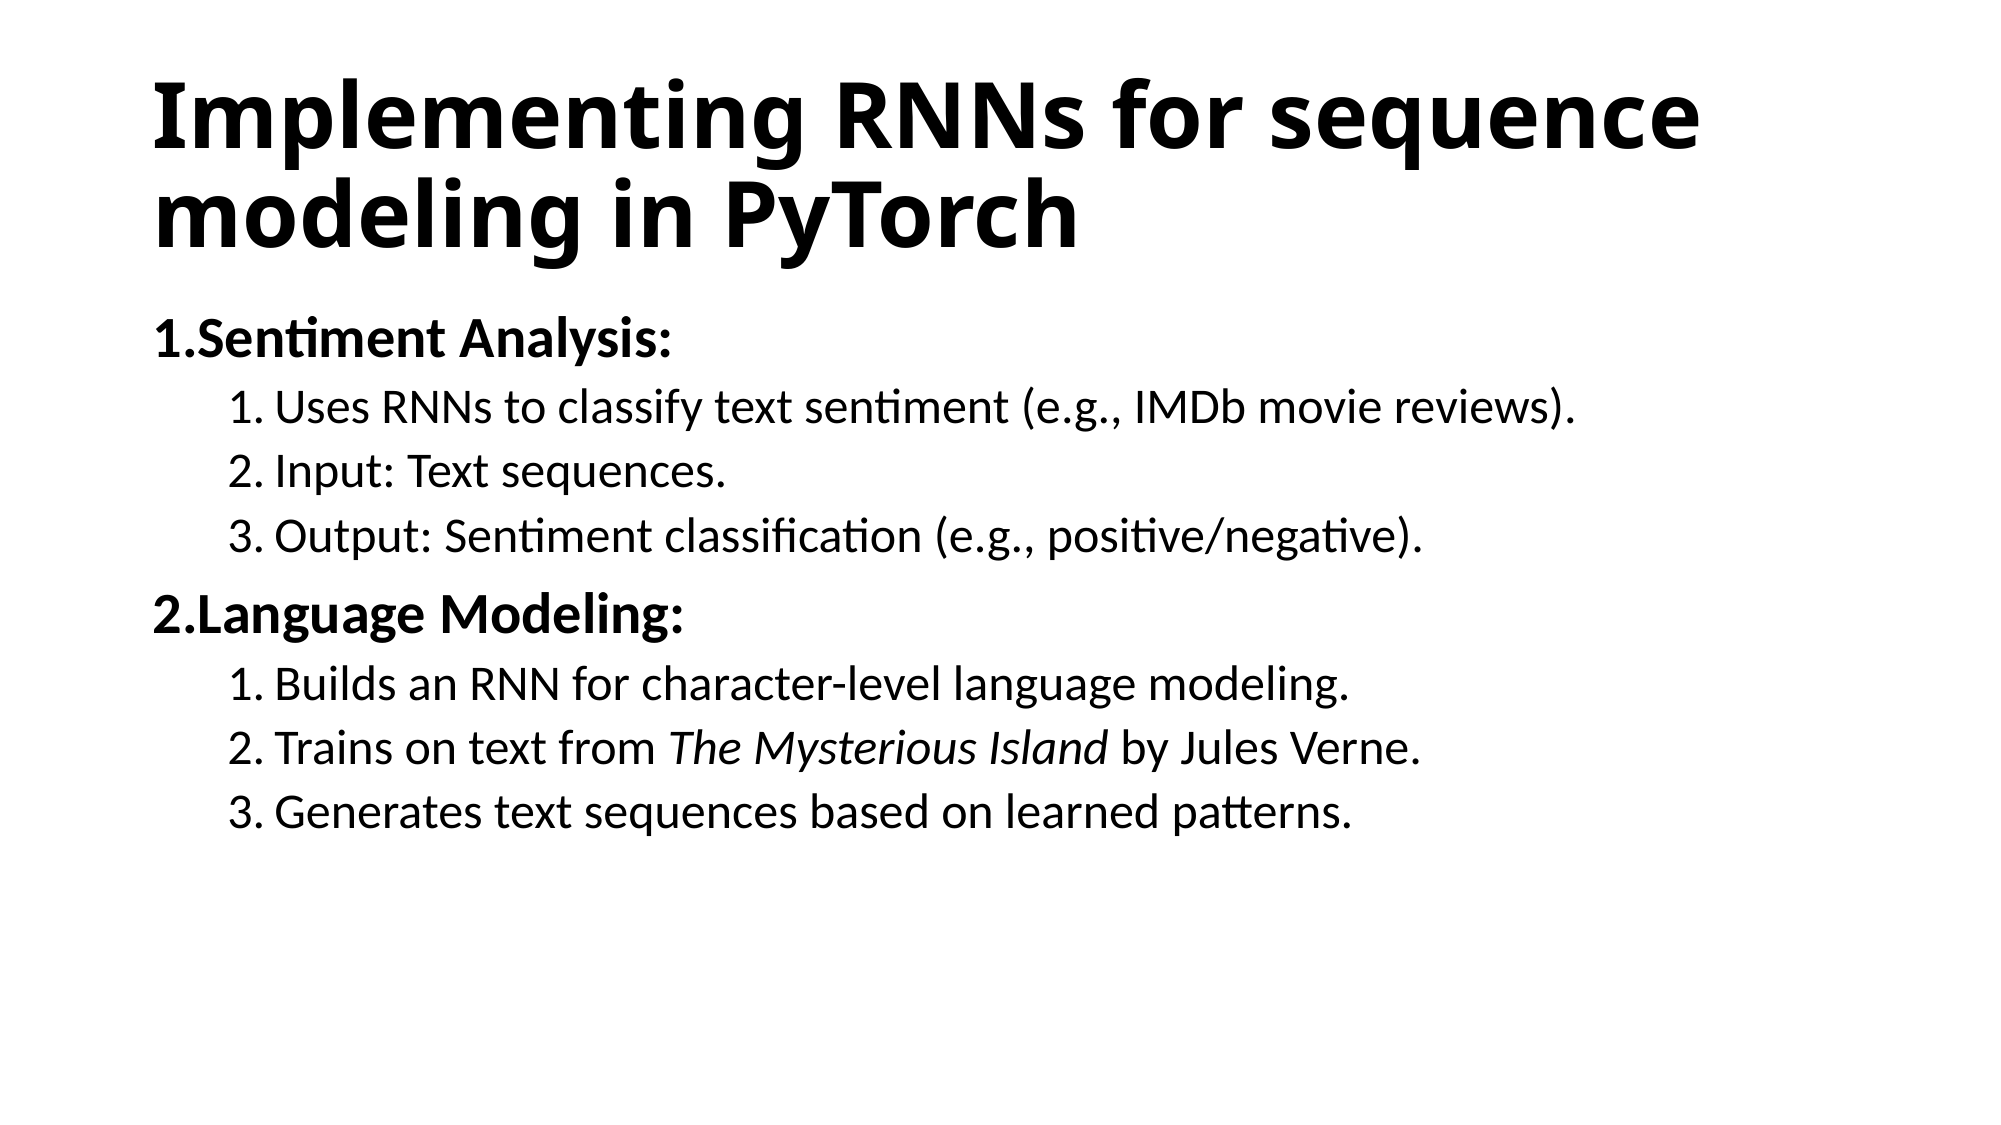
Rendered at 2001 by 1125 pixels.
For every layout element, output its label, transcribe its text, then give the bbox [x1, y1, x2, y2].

title Implementing RNNs for sequence modeling in PyTorch [137, 59, 1863, 278]
list Sentiment Analysis: Uses RNNs to classify text sentiment (e.g., IMDb movie reviews). Input: Text sequences. Output: Sentiment classification (e.g., positive/negative). Language Modeling: Builds an RNN for character-level language modeling. Trains on text from The Mysterious Island by Jules Verne. Generates text sequences based on learned patterns. [137, 299, 1863, 1014]
